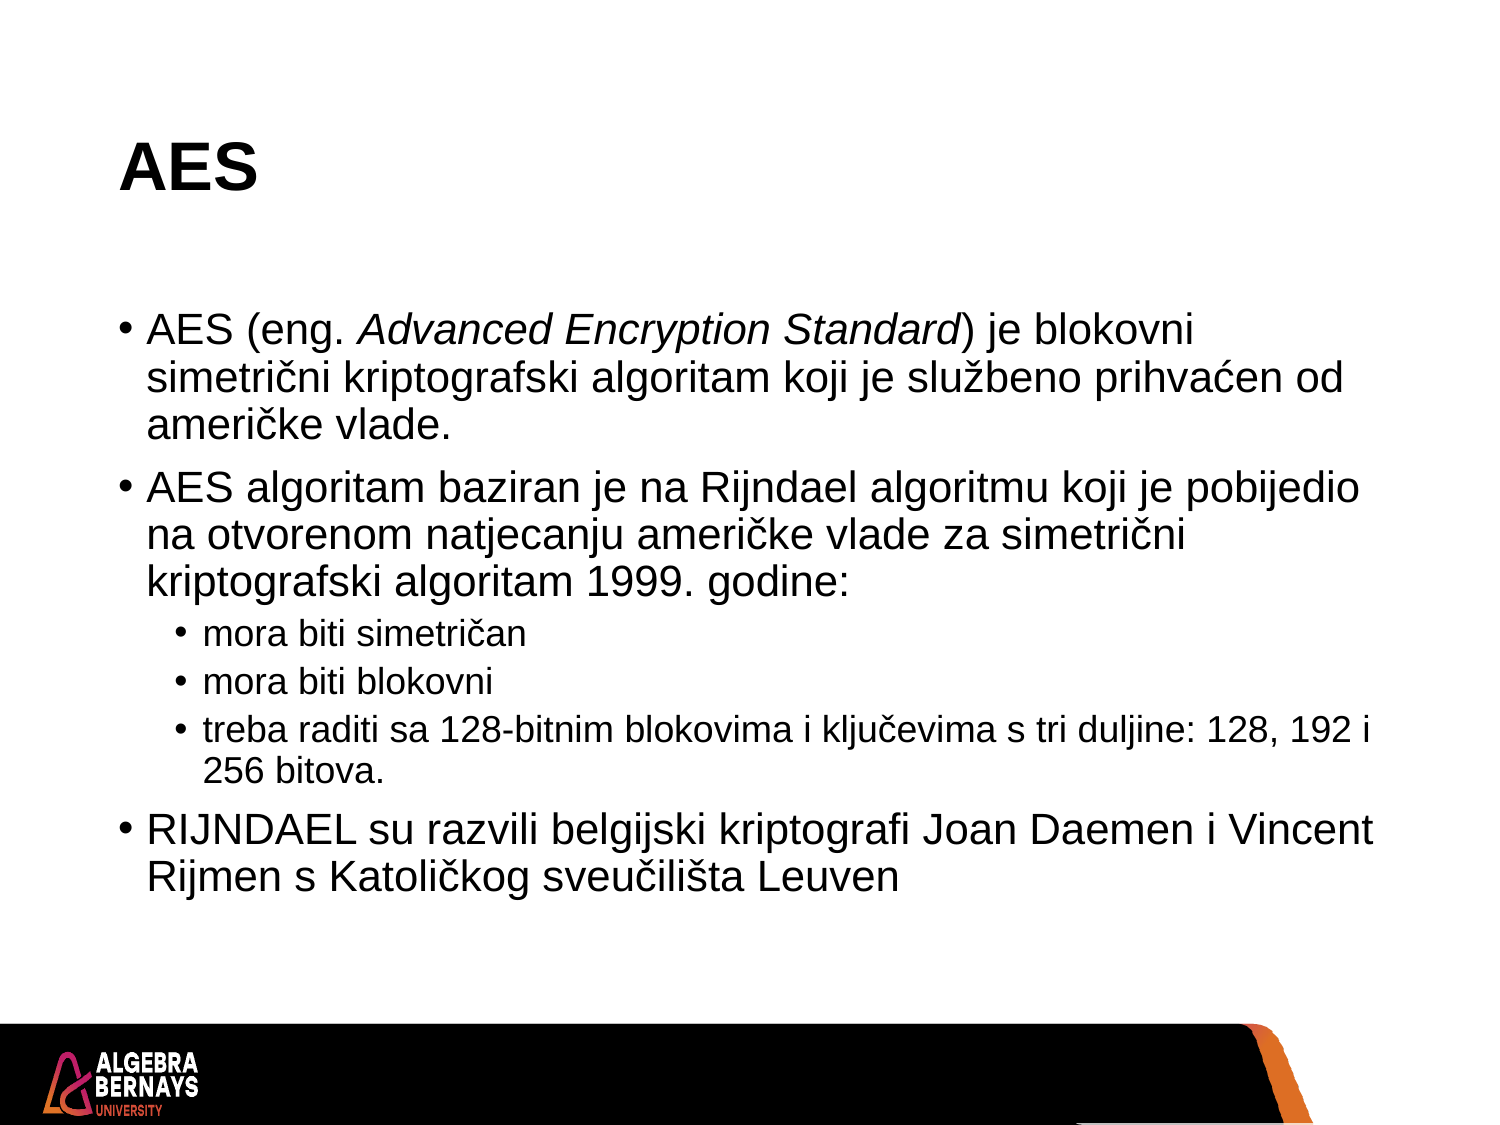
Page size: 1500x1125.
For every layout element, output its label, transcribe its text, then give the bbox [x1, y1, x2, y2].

picture [0, 1023, 1468, 1125]
list AES (eng. Advanced Encryption Standard) je blokovni simetrični kriptografski algoritam koji je službeno prihvaćen od američke vlade. AES algoritam baziran je na Rijndael algoritmu koji je pobijedio na otvorenom natjecanju američke vlade za simetrični kriptografski algoritam 1999. godine: mora biti simetričan mora biti blokovni treba raditi sa 128-bitnim blokovima i ključevima s tri duljine: 128, 192 i 256 bitova. RIJNDAEL su razvili belgijski kriptografi Joan Daemen i Vincent Rijmen s Katoličkog sveučilišta Leuven [103, 299, 1397, 1014]
title AES [103, 59, 1397, 278]
